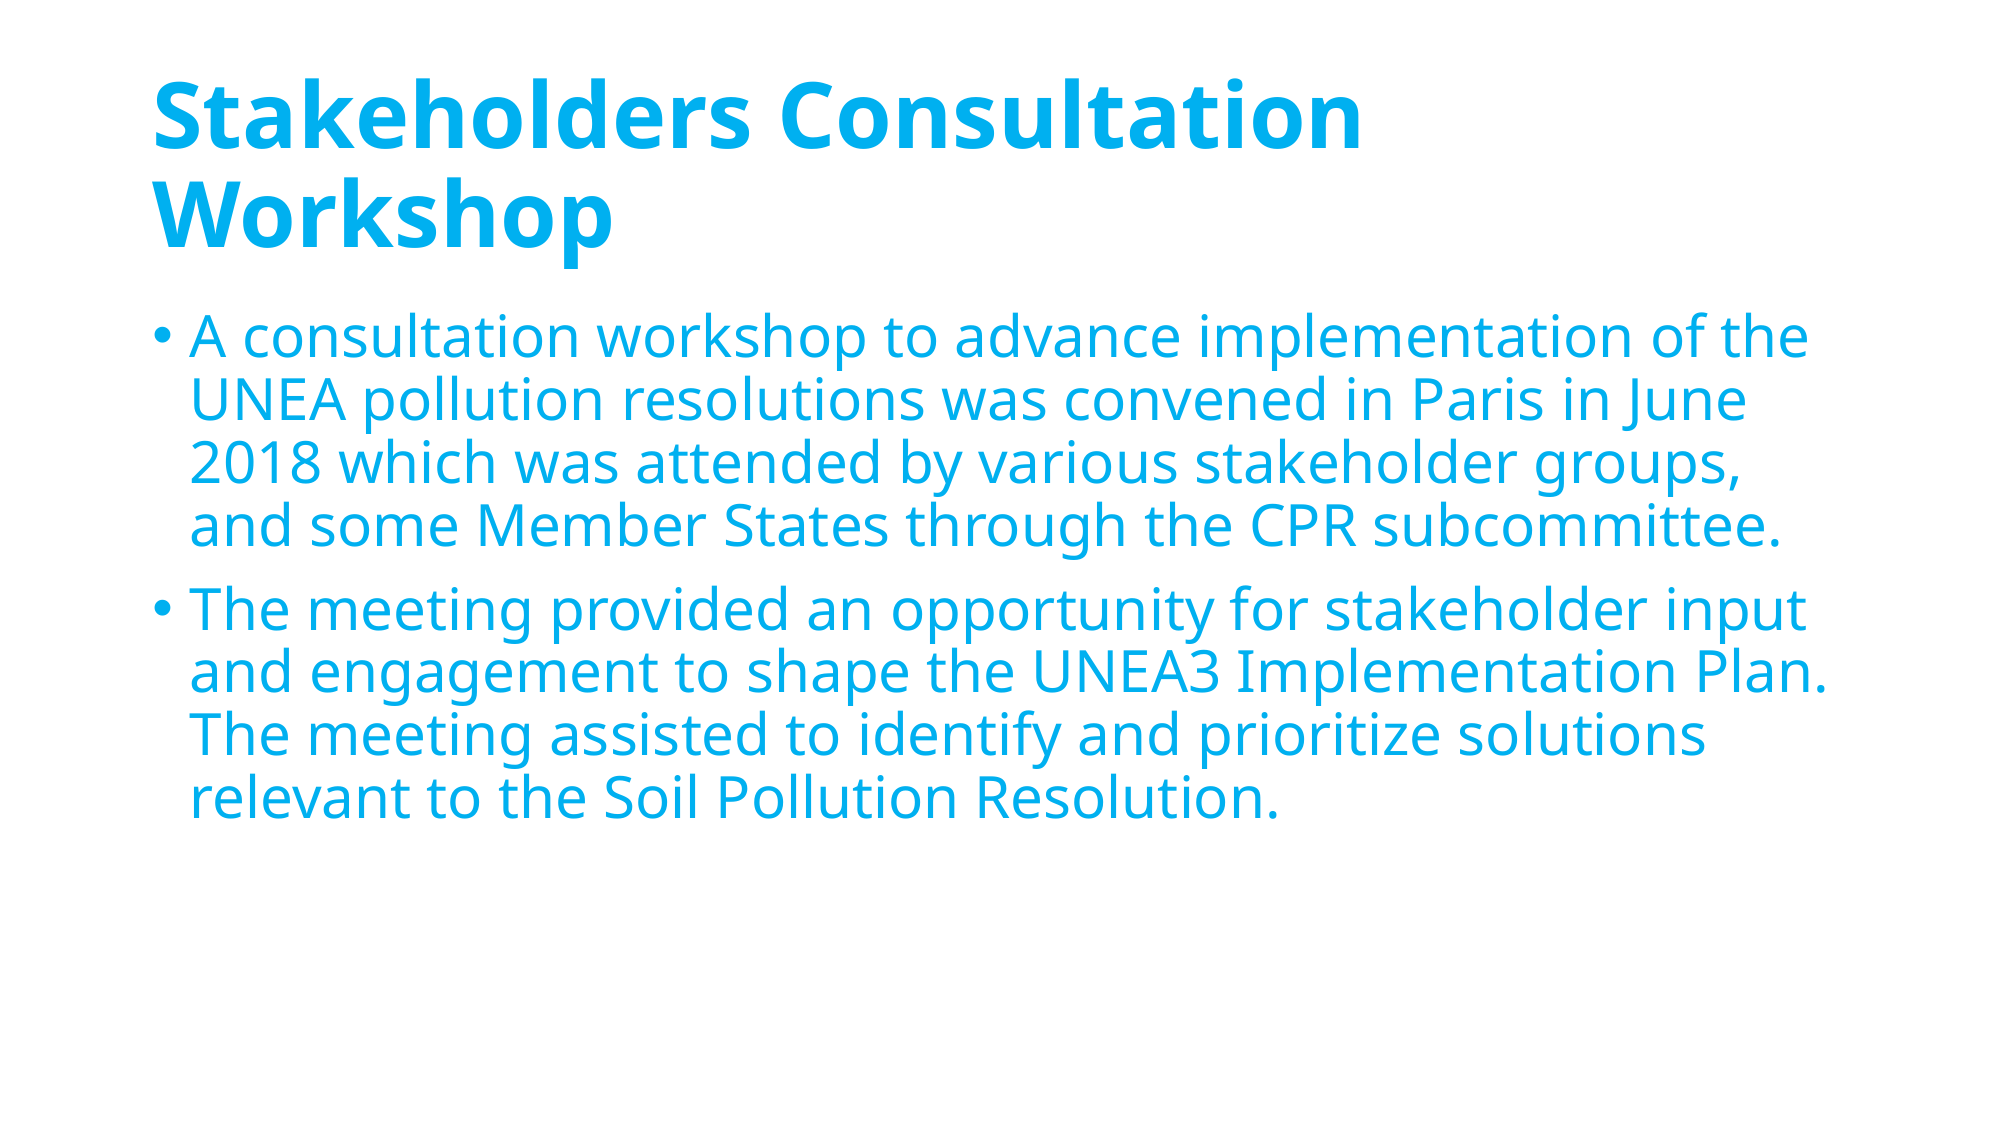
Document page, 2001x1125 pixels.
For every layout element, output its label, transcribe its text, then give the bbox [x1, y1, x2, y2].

list A consultation workshop to advance implementation of the UNEA pollution resolutions was convened in Paris in June 2018 which was attended by various stakeholder groups, and some Member States through the CPR subcommittee. The meeting provided an opportunity for stakeholder input and engagement to shape the UNEA3 Implementation Plan. The meeting assisted to identify and prioritize solutions relevant to the Soil Pollution Resolution. [137, 299, 1863, 1014]
title Stakeholders Consultation Workshop [137, 59, 1863, 278]
